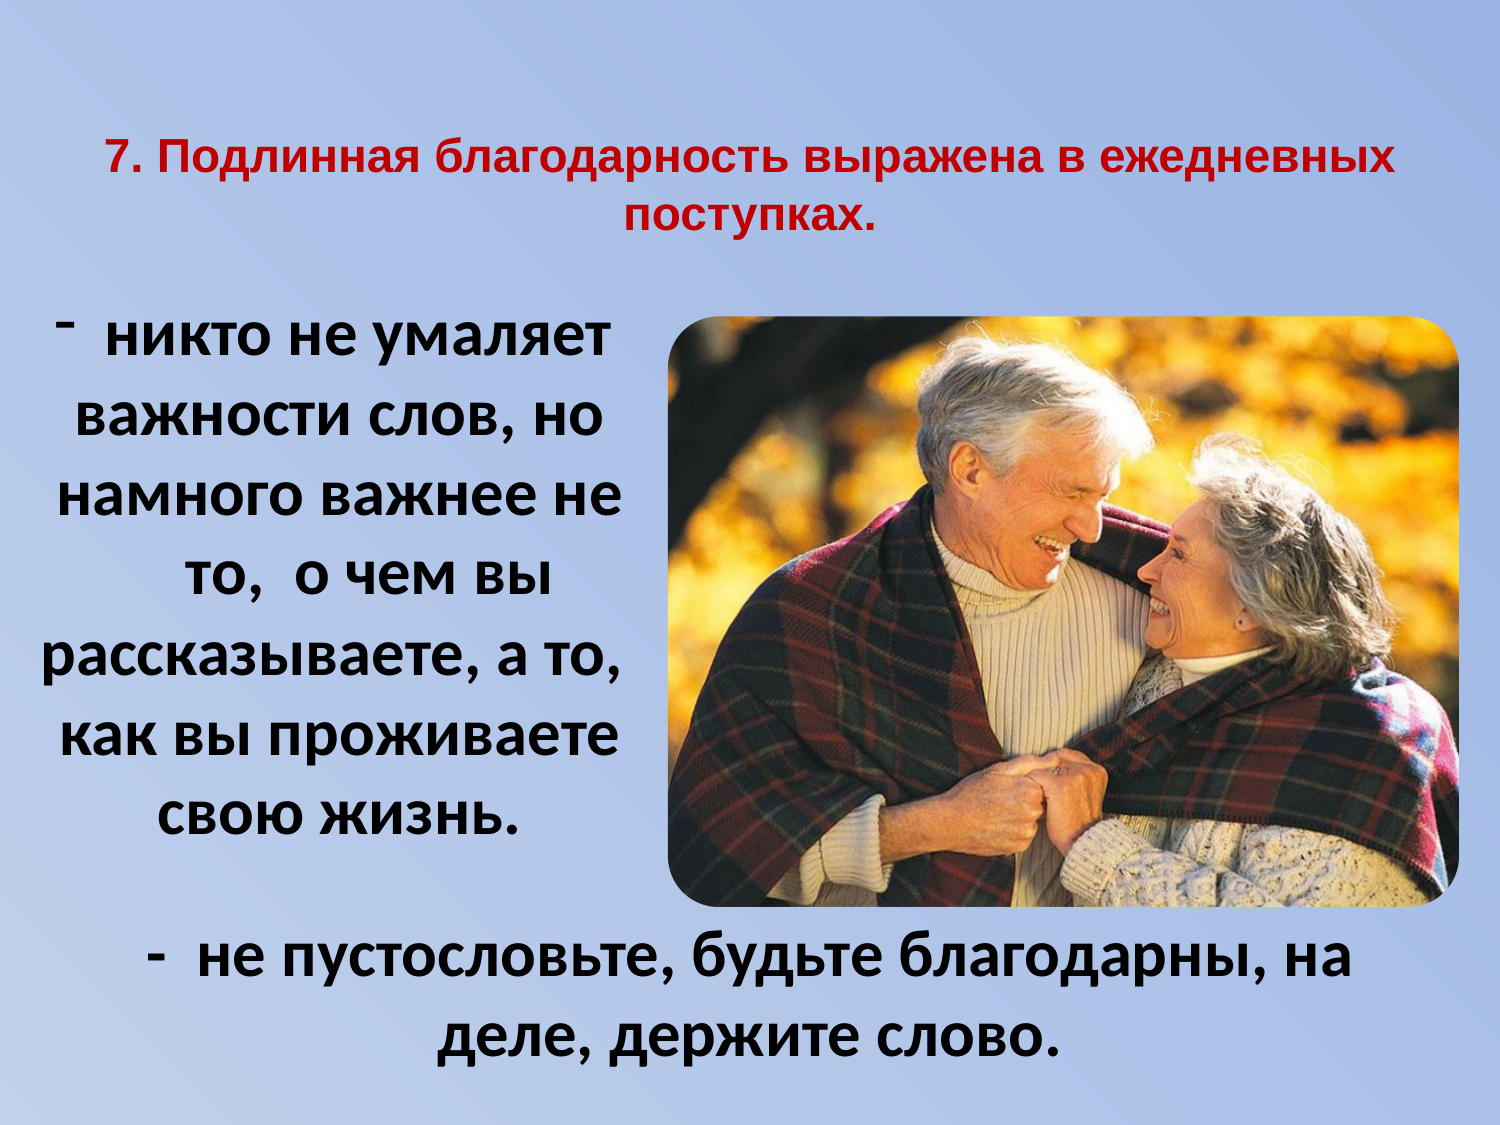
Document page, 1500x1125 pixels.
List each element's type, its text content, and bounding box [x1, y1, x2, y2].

text_box никто не умаляет важности слов, но намного важнее не то, о чем вы рассказываете, а то, как вы проживаете свою жизнь. [0, 281, 715, 856]
picture [667, 316, 1460, 908]
text_box - не пустословьте, будьте благодарны, на деле, держите слово. [46, 902, 1454, 1077]
title 7. Подлинная благодарность выражена в ежедневных поступках. [0, 117, 1500, 305]
